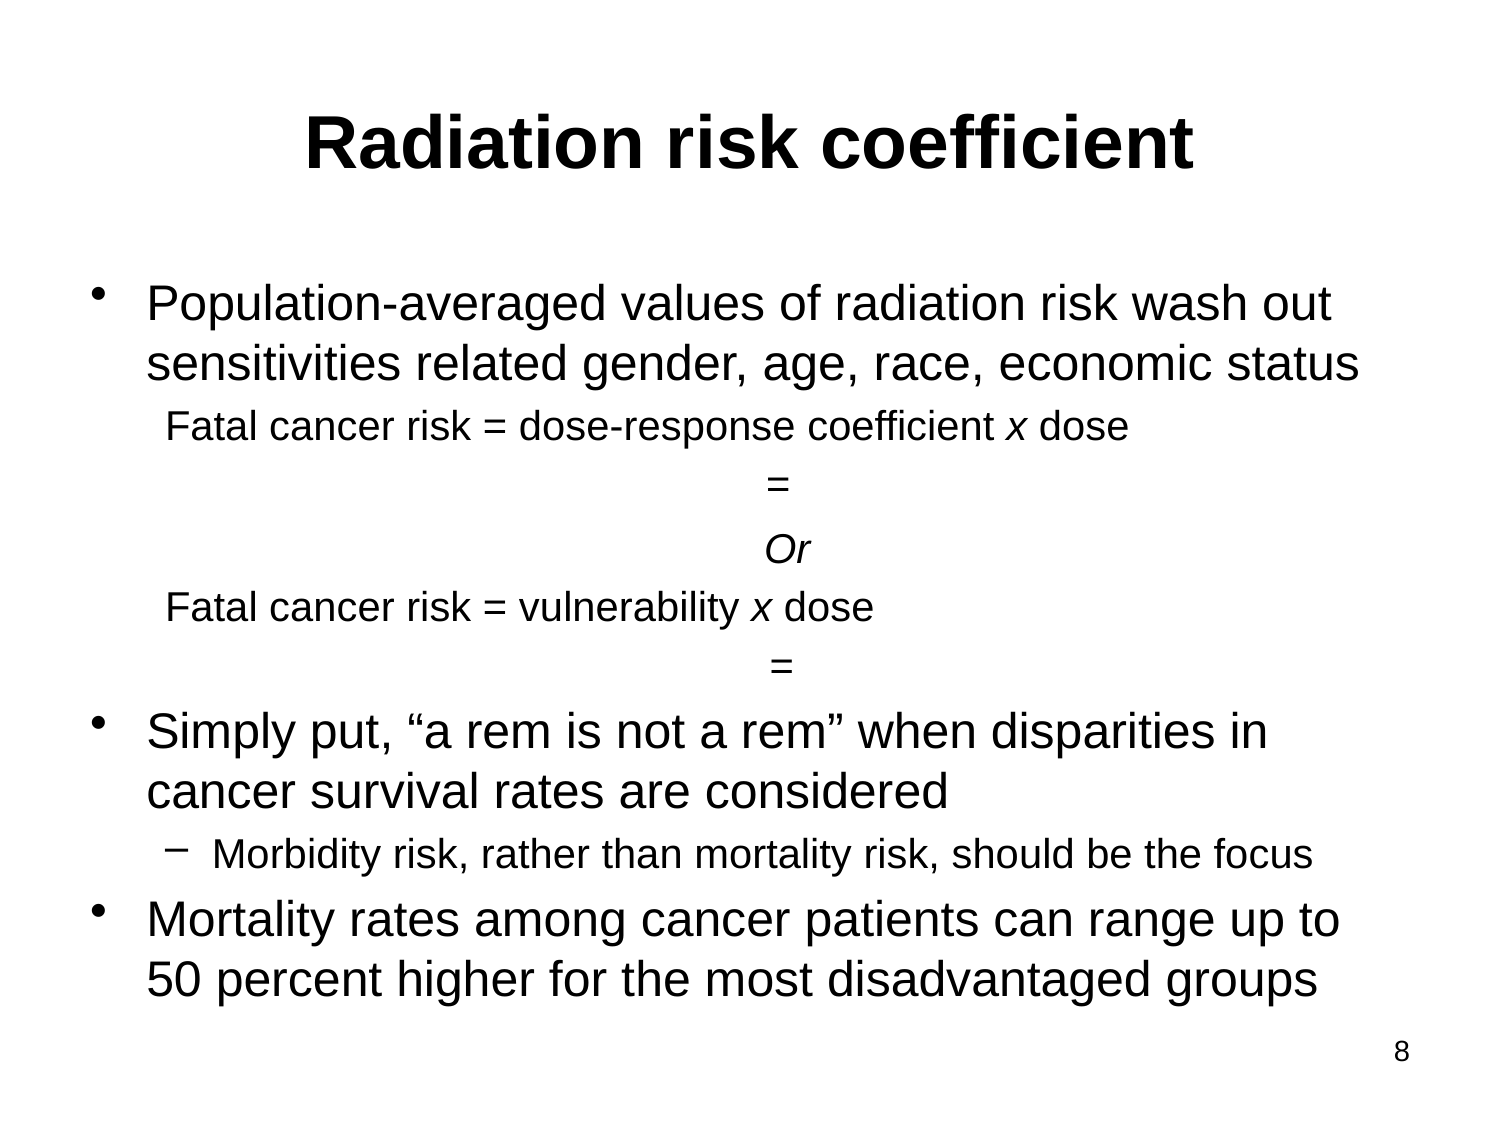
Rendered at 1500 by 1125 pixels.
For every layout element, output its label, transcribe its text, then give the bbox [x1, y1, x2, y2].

slide_number 8 [1074, 1024, 1425, 1103]
title Radiation risk coefficient [75, 45, 1425, 233]
